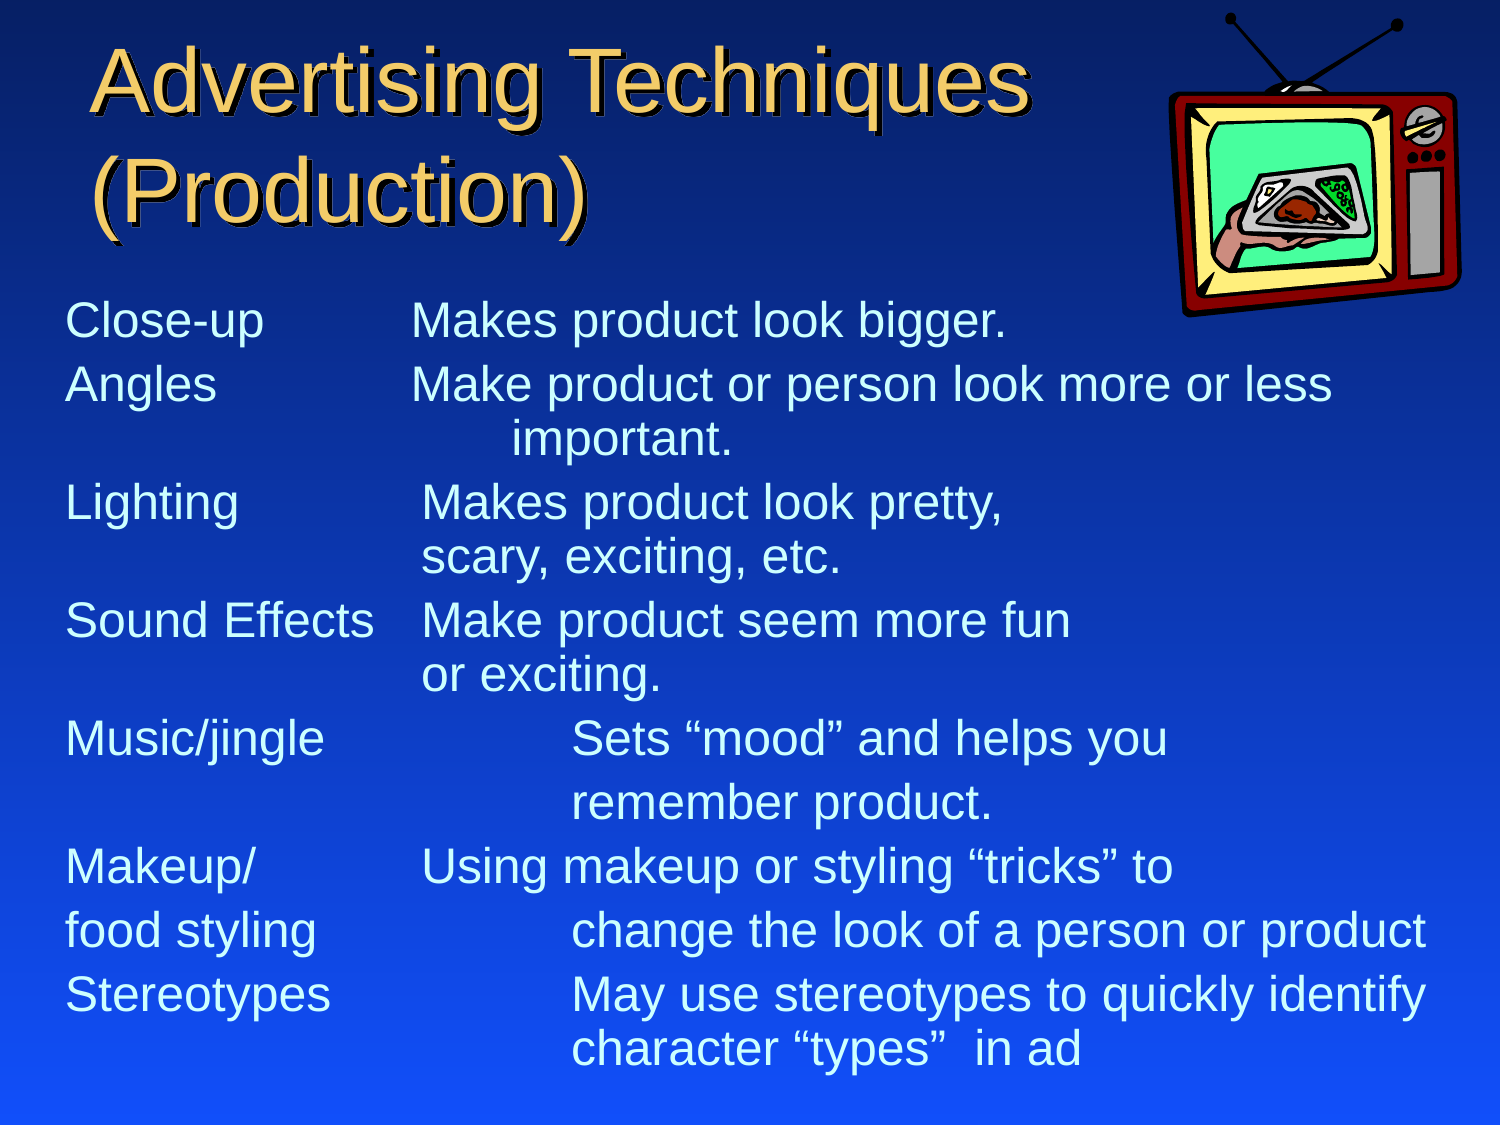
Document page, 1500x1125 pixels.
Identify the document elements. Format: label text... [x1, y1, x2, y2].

list Close-up Makes product look bigger. Angles Make product or person look more or less important. Lighting Makes product look pretty, scary, exciting, etc. Sound Effects Make product seem more fun or exciting. Music/jingle Sets “mood” and helps you remember product. Makeup/ Using makeup or styling “tricks” to food styling change the look of a person or product Stereotypes May use stereotypes to quickly identify character “types” in ad [49, 286, 1500, 1125]
picture [1165, 12, 1463, 319]
text_box [112, 1037, 788, 1113]
title Advertising Techniques (Production) [74, 36, 1094, 225]
